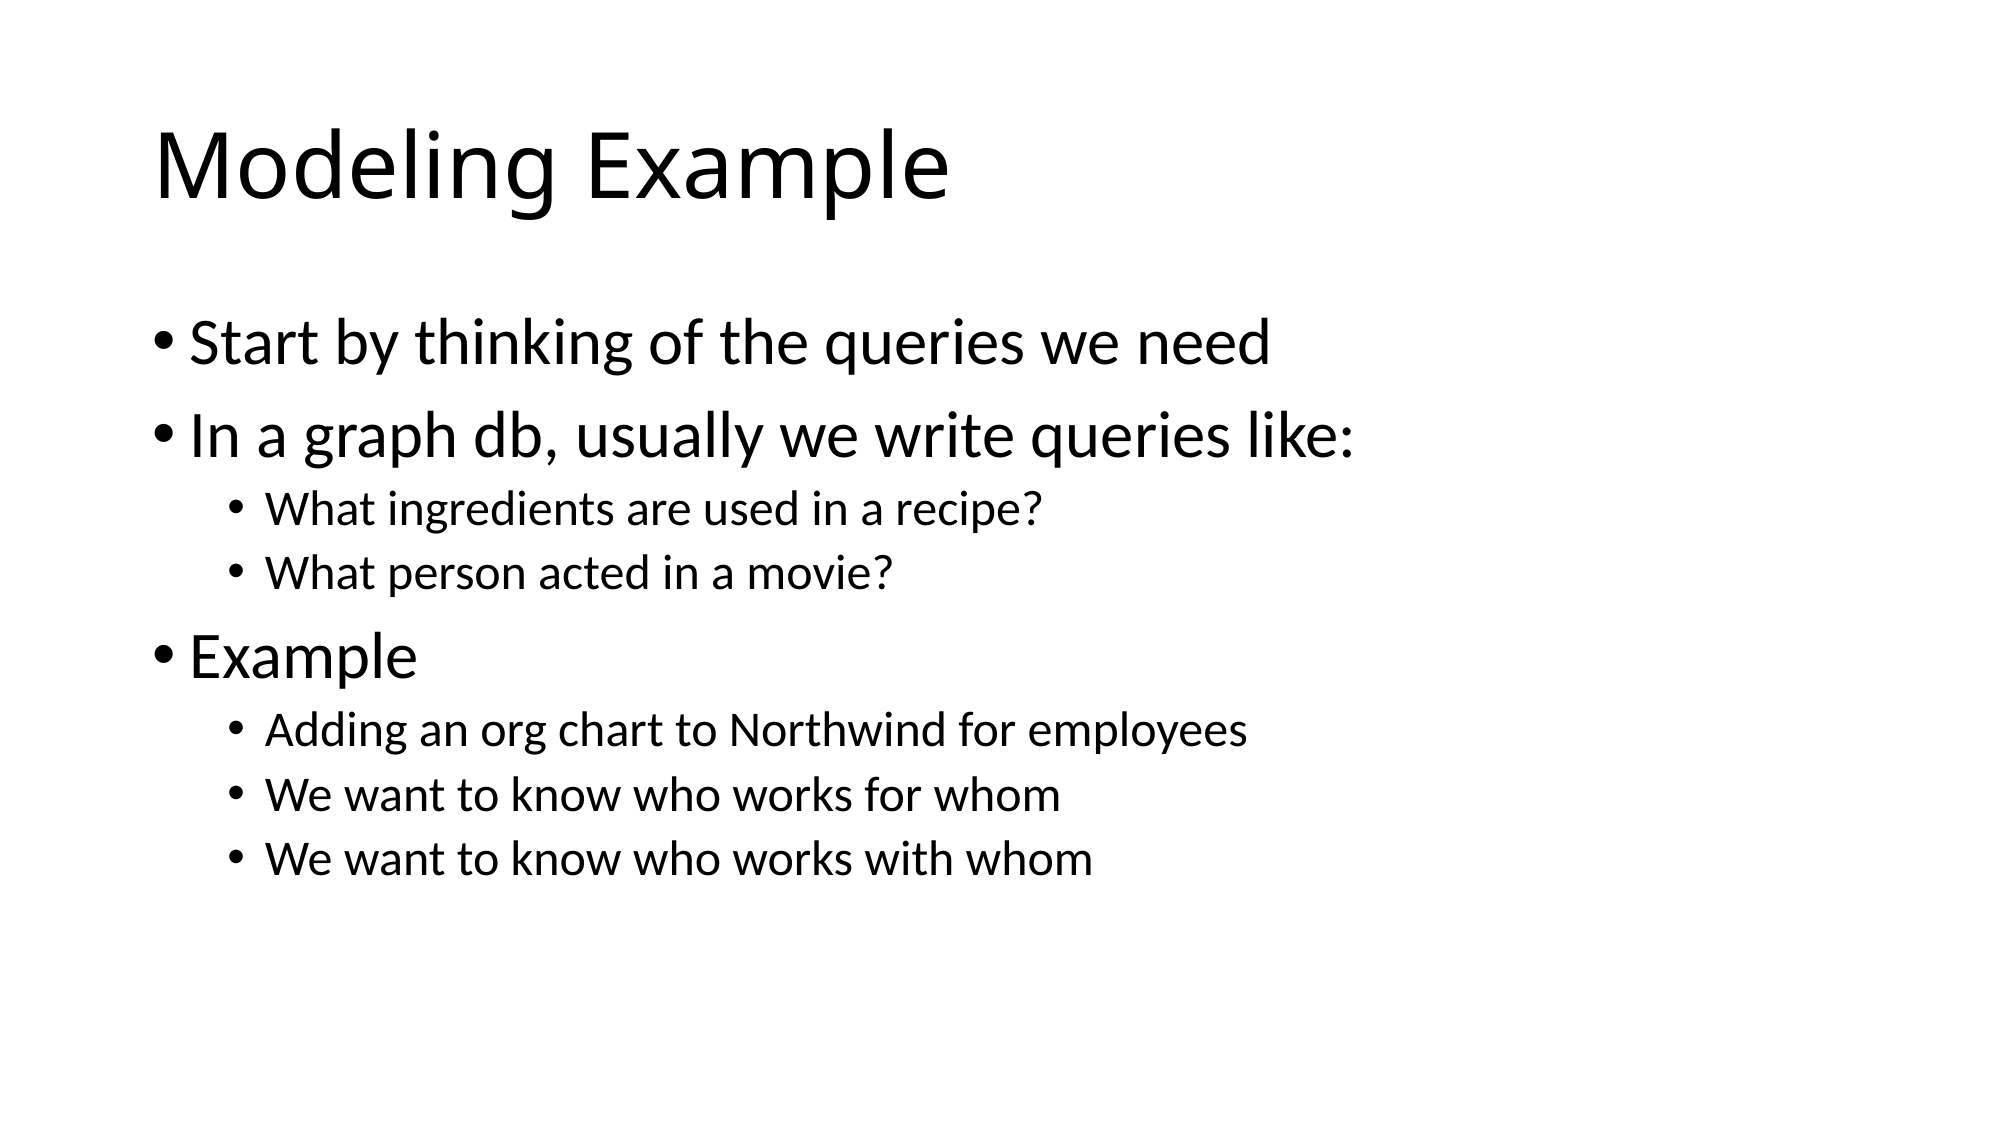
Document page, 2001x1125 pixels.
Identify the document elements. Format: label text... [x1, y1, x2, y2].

list Start by thinking of the queries we need In a graph db, usually we write queries like: What ingredients are used in a recipe? What person acted in a movie? Example Adding an org chart to Northwind for employees We want to know who works for whom We want to know who works with whom [137, 299, 1863, 1014]
title Modeling Example [137, 59, 1863, 278]
